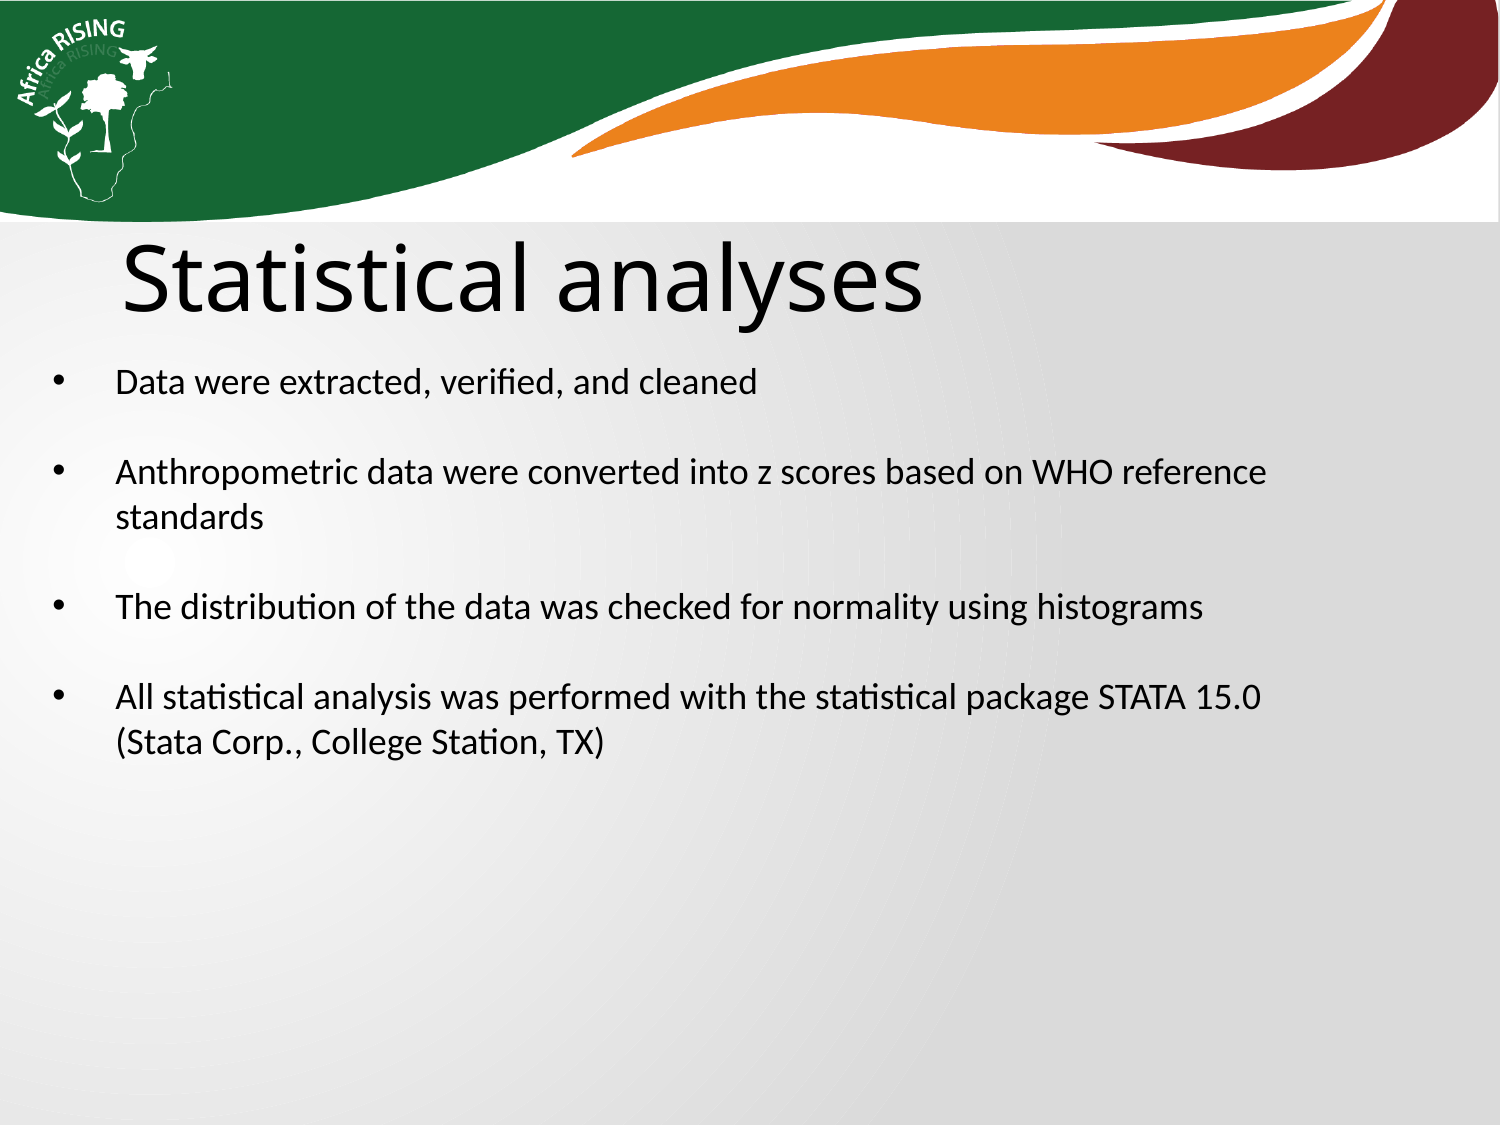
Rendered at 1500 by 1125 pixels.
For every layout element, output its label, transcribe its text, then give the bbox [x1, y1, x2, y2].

text_box Data were extracted, verified, and cleaned Anthropometric data were converted into z scores based on WHO reference standards The distribution of the data was checked for normality using histograms All statistical analysis was performed with the statistical package STATA 15.0 (Stata Corp., College Station, TX) [37, 297, 1313, 823]
picture [0, 0, 1499, 222]
list Statistical analyses [87, 212, 1363, 350]
